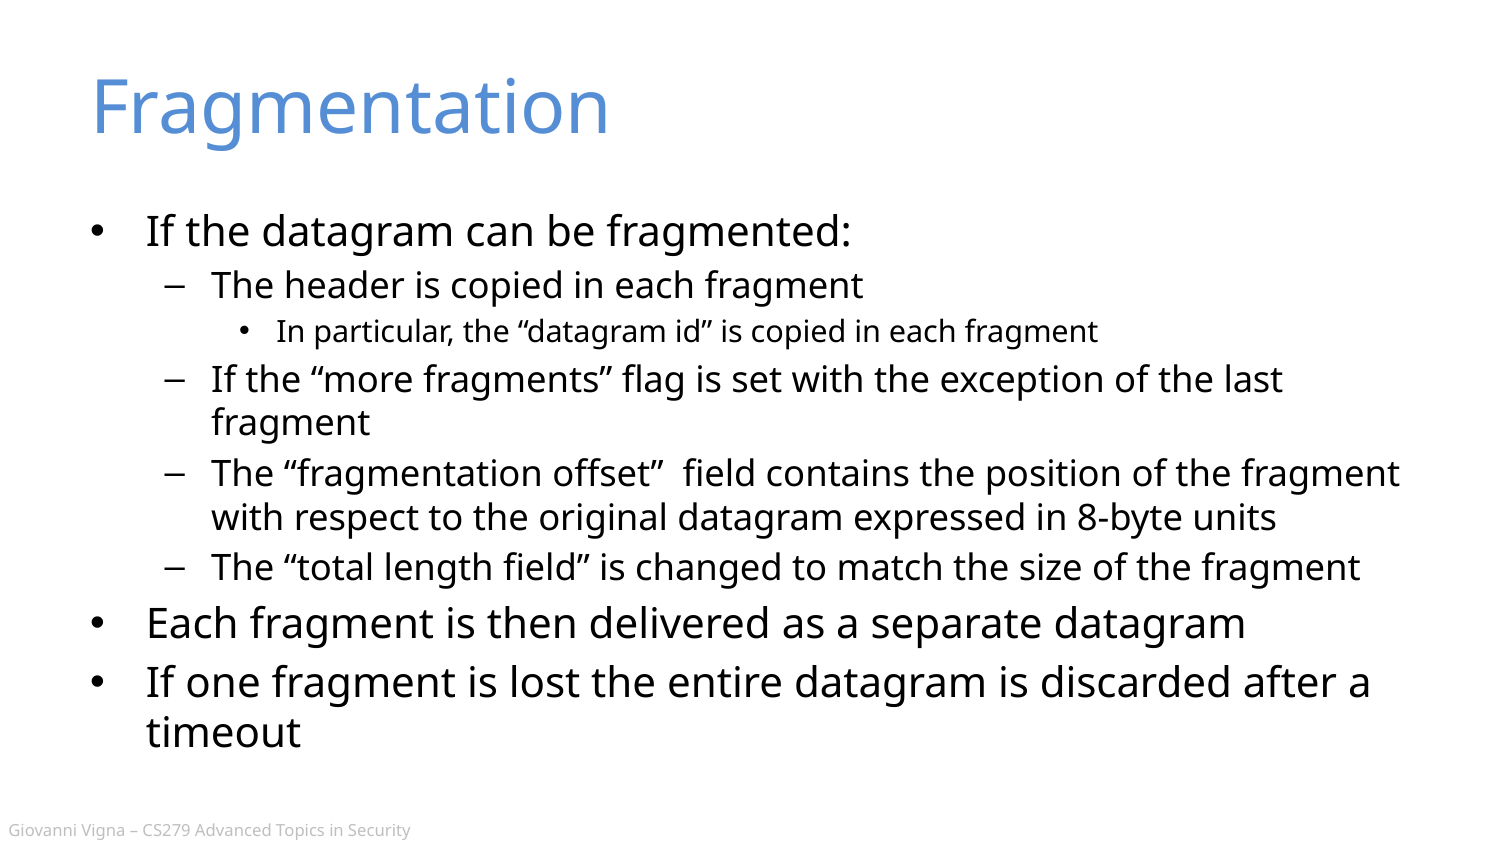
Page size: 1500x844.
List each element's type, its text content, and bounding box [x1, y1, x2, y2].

list If the datagram can be fragmented: The header is copied in each fragment In particular, the “datagram id” is copied in each fragment If the “more fragments” flag is set with the exception of the last fragment The “fragmentation offset” field contains the position of the fragment with respect to the original datagram expressed in 8-byte units The “total length field” is changed to match the size of the fragment Each fragment is then delivered as a separate datagram If one fragment is lost the entire datagram is discarded after a timeout [75, 196, 1425, 813]
title Fragmentation [75, 33, 1425, 175]
